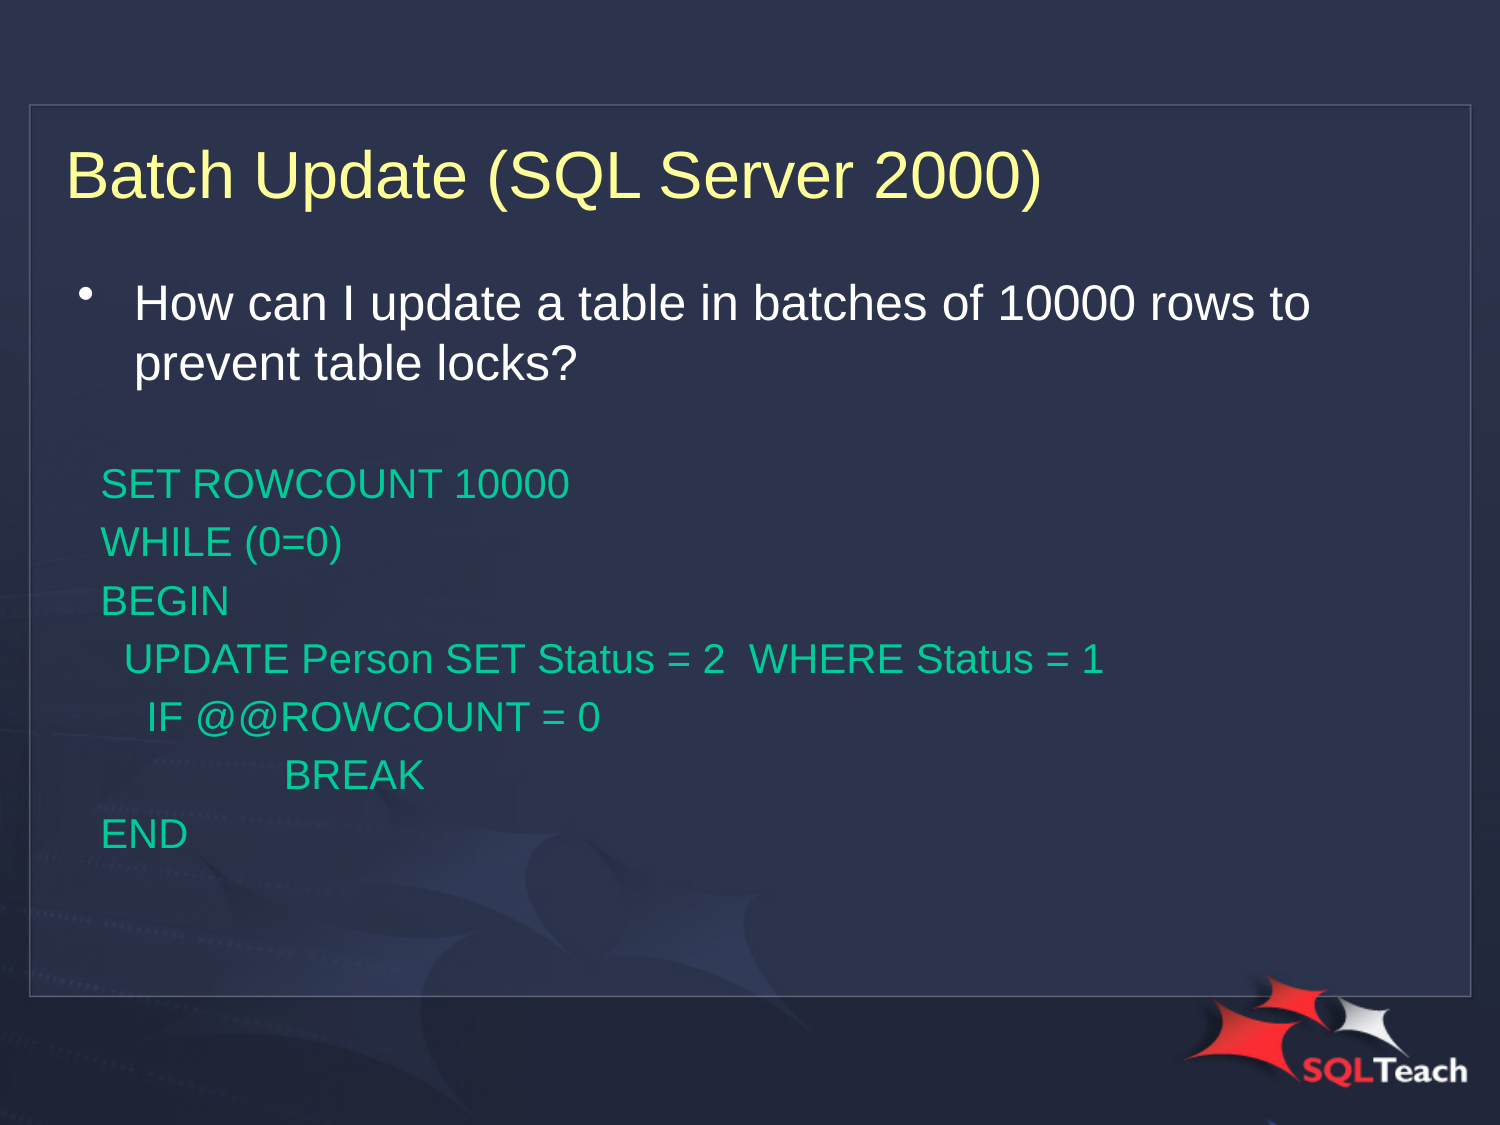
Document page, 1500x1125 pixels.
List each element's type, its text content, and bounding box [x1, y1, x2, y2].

title Batch Update (SQL Server 2000) [49, 137, 1326, 208]
picture [0, 0, 1500, 1125]
list How can I update a table in batches of 10000 rows to prevent table locks? SET ROWCOUNT 10000 WHILE (0=0) BEGIN UPDATE Person SET Status = 2 WHERE Status = 1 IF @@ROWCOUNT = 0 BREAK END [62, 262, 1439, 1024]
